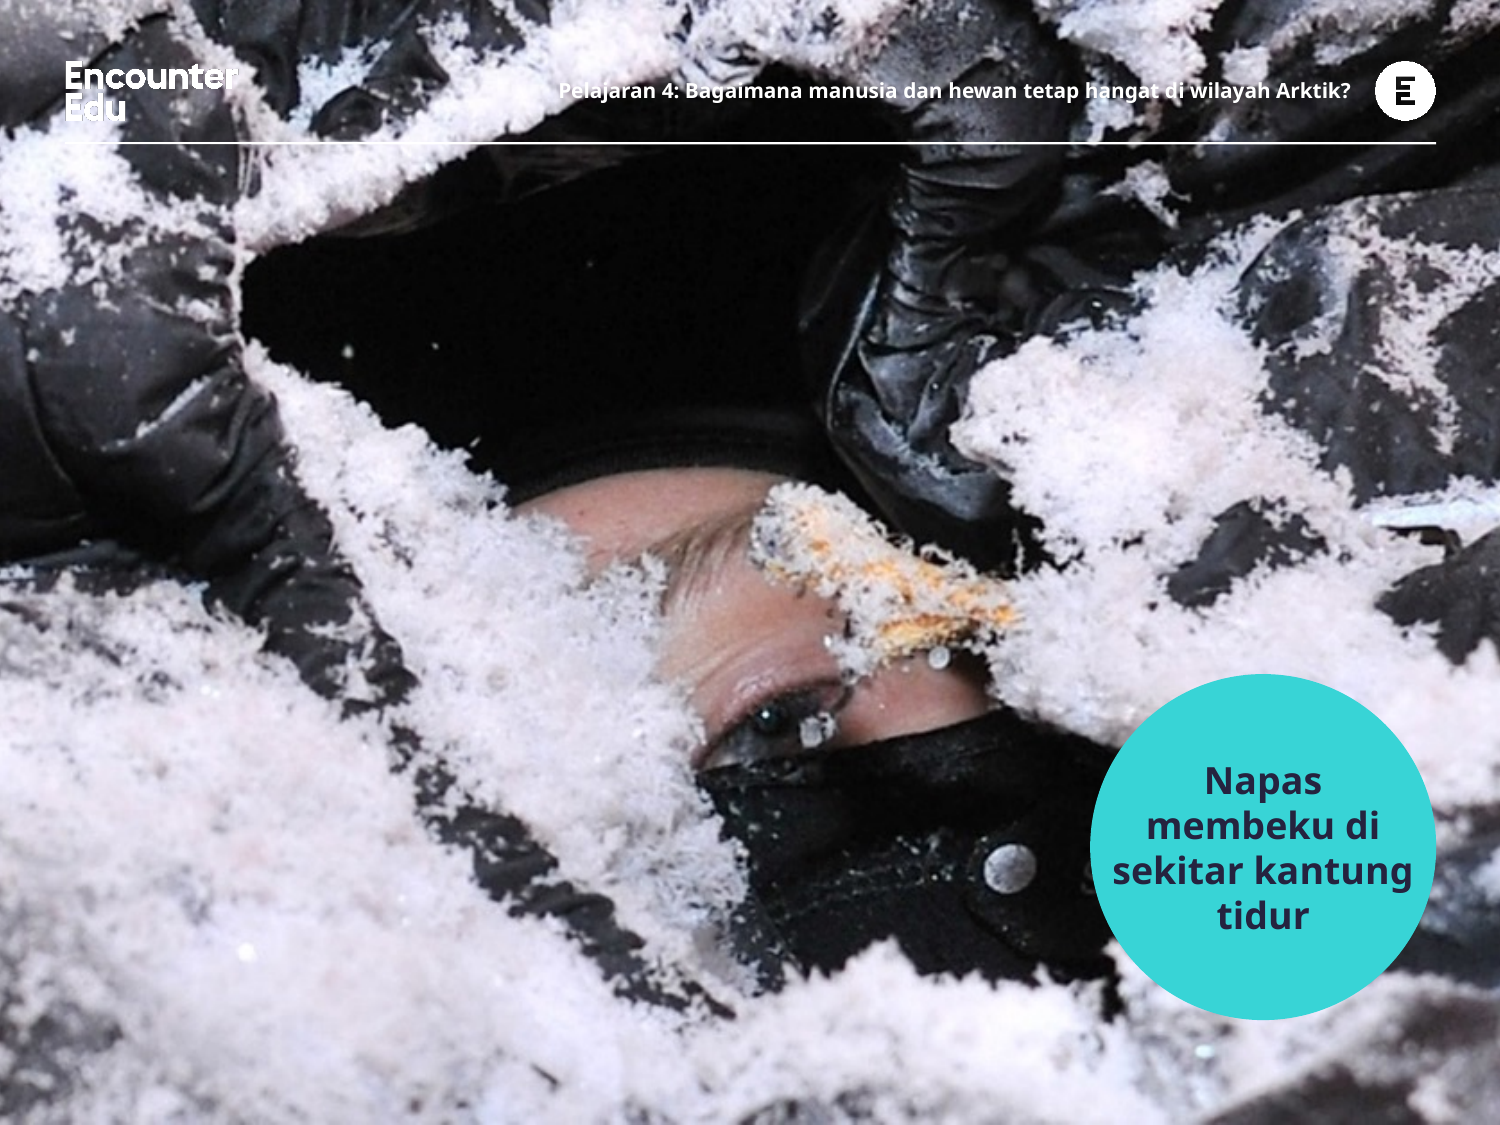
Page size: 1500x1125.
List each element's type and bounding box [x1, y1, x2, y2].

text_box [1089, 673, 1437, 1021]
picture [0, 0, 1500, 1125]
